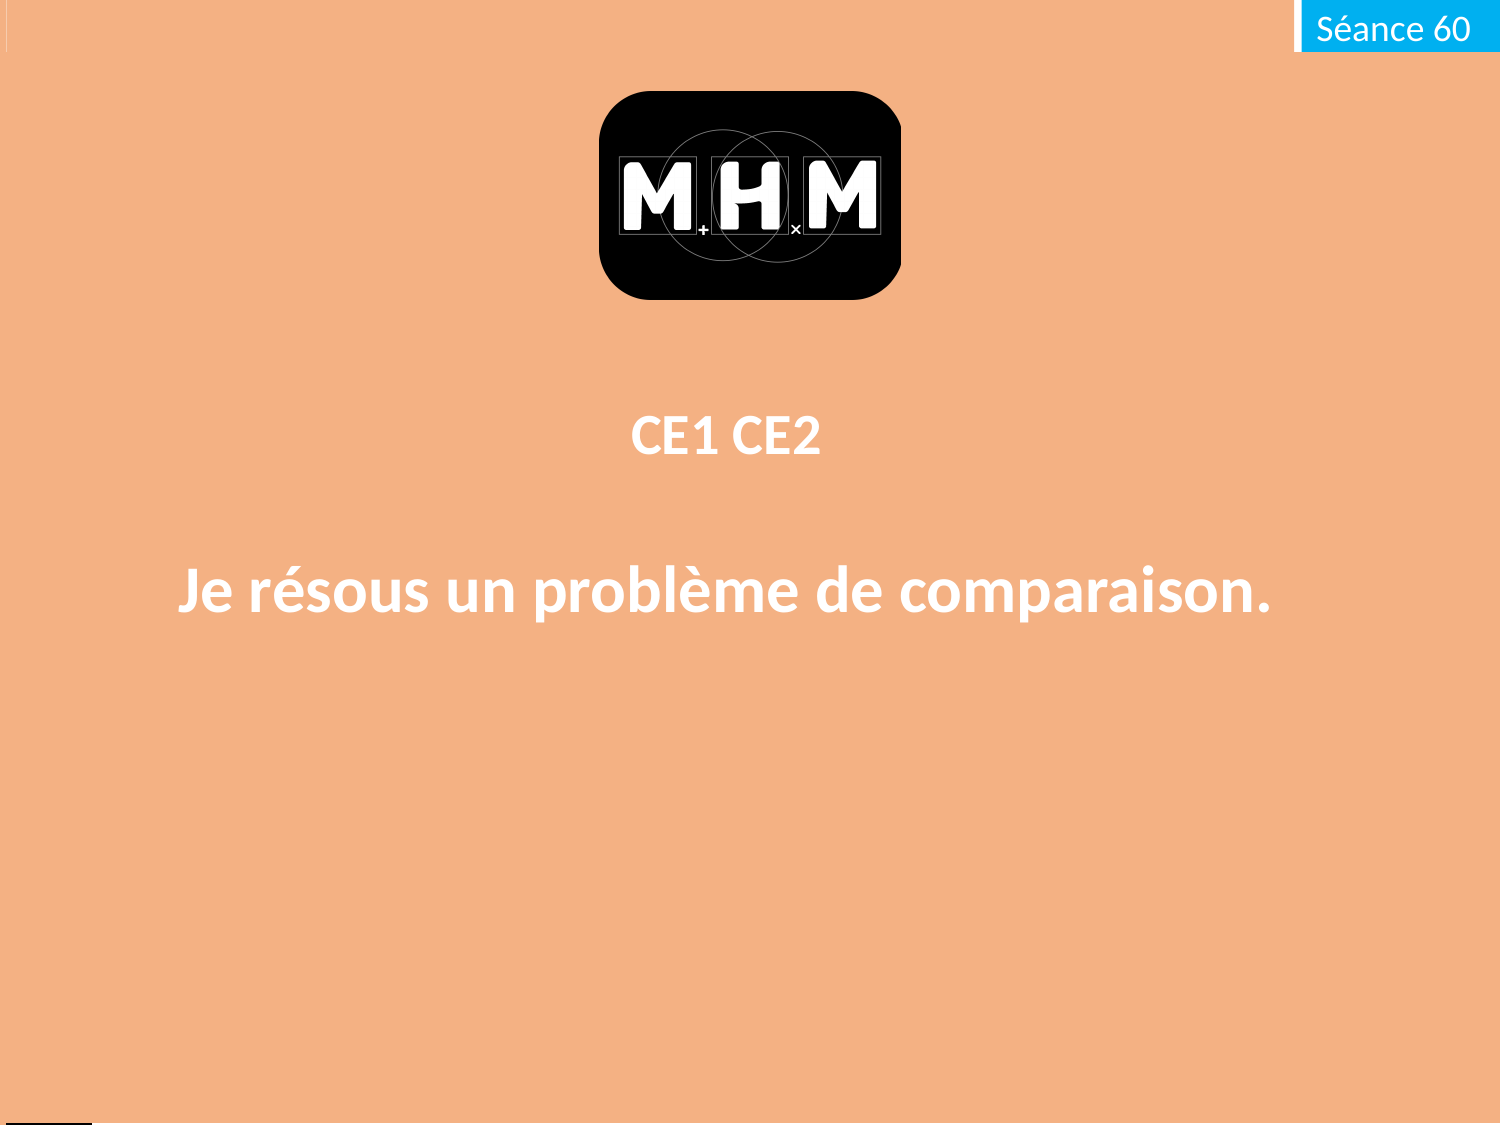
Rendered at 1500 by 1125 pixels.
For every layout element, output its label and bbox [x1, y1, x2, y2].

text_box [0, 52, 1500, 1123]
